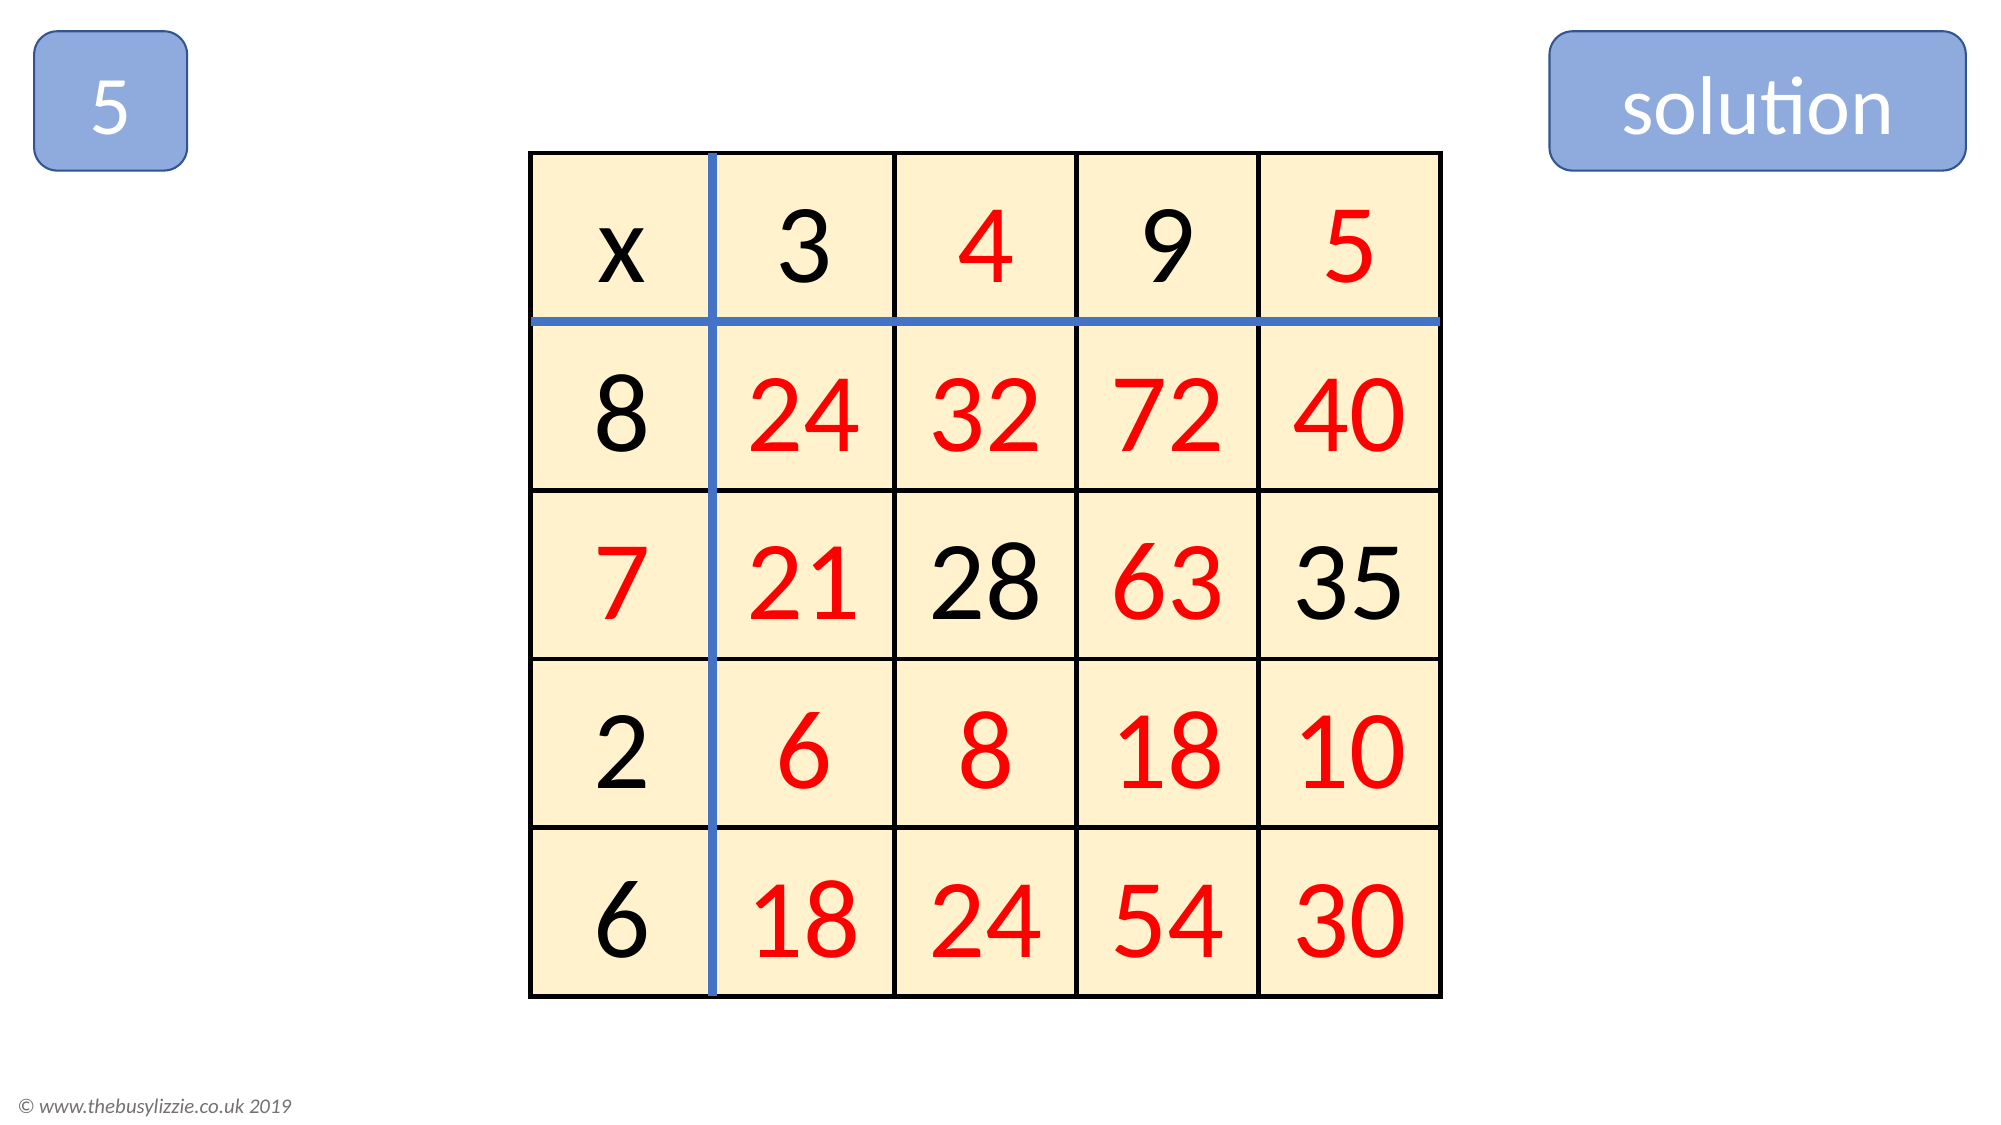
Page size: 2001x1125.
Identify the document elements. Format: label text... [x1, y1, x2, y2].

text_box 5 [33, 30, 189, 172]
text_box © www.thebusylizzie.co.uk 2019 [2, 1085, 312, 1125]
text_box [530, 152, 1441, 997]
text_box solution [1548, 30, 1967, 172]
